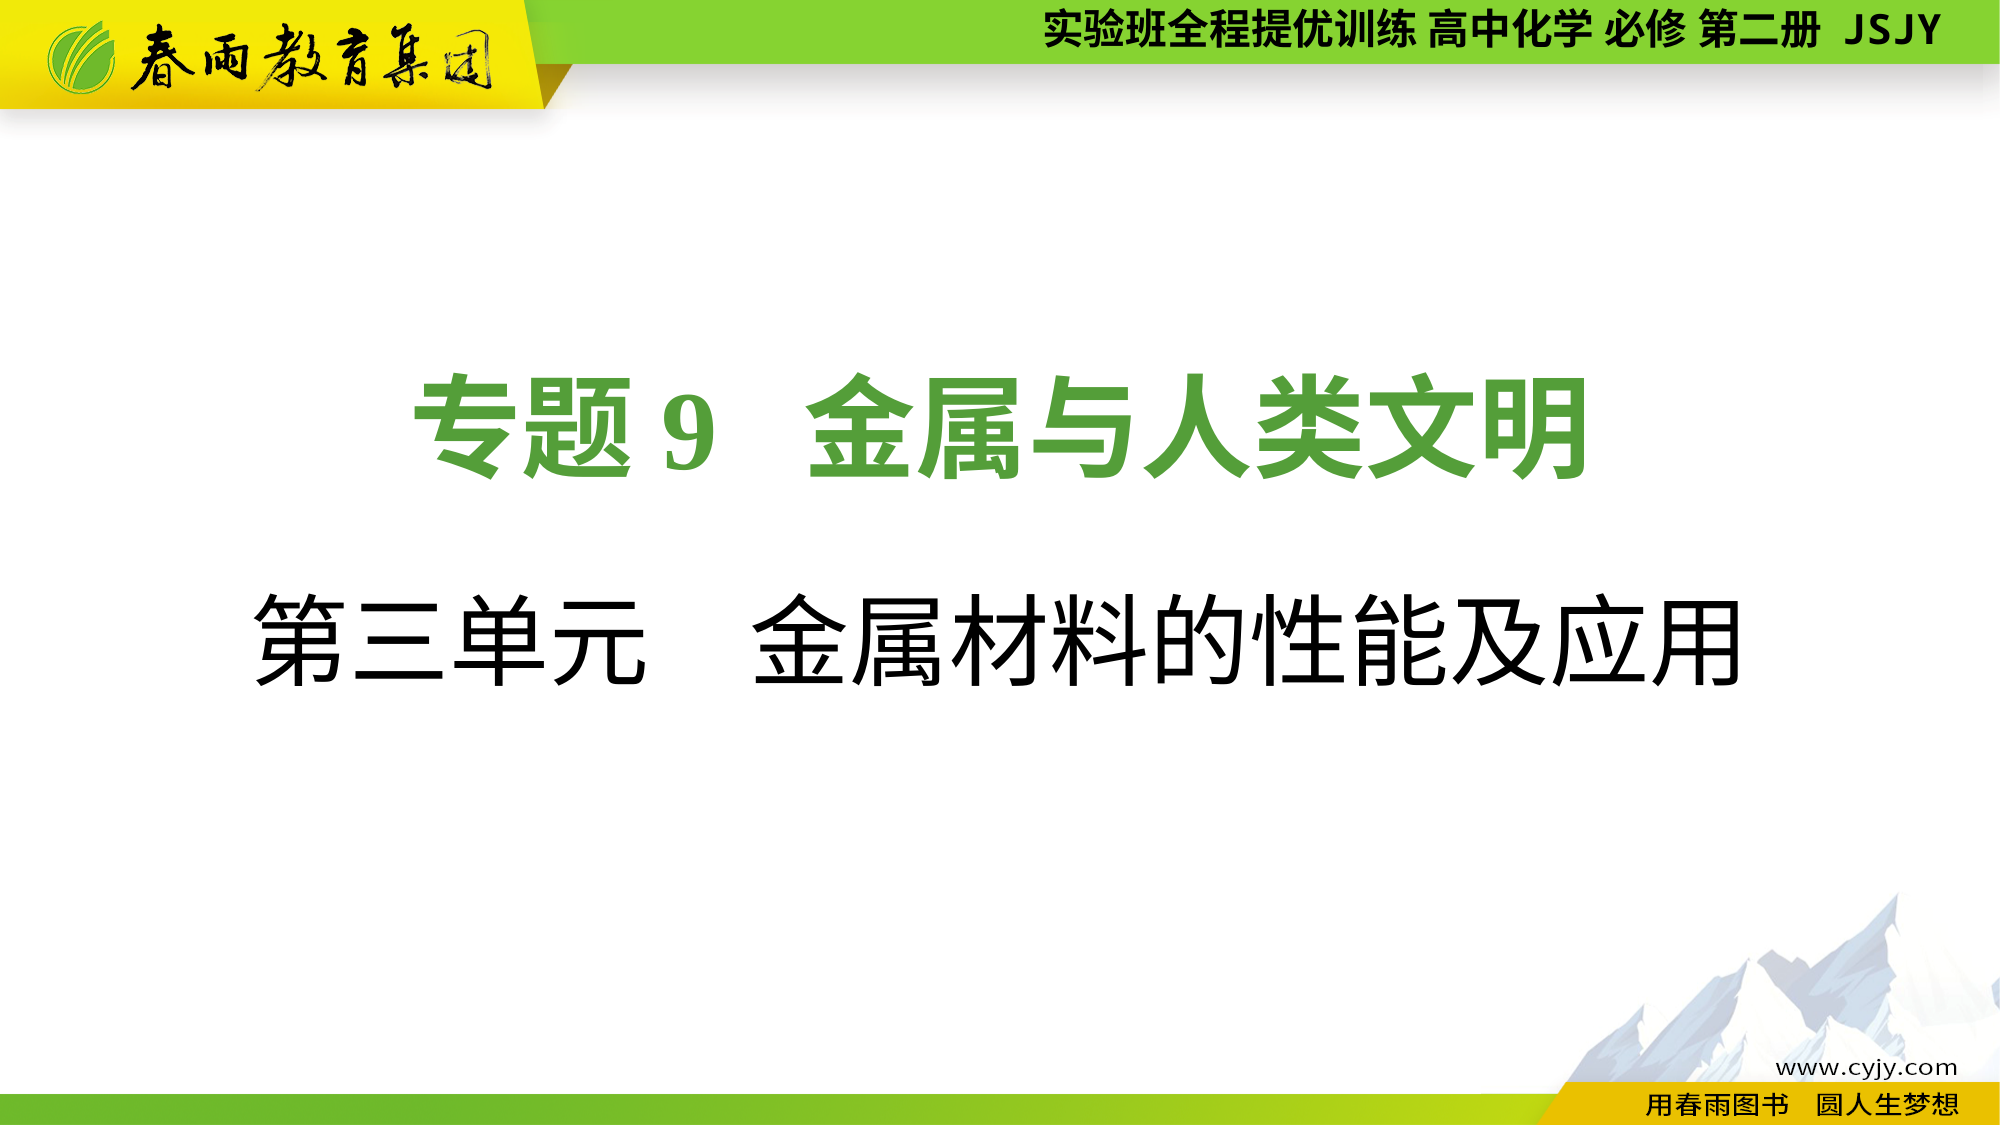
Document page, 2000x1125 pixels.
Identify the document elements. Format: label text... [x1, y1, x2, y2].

picture [0, 0, 2000, 1125]
text_box 第三单元 金属材料的性能及应用 [54, 511, 1946, 706]
text_box 专题9 金属与人类文明 [54, 282, 1946, 500]
